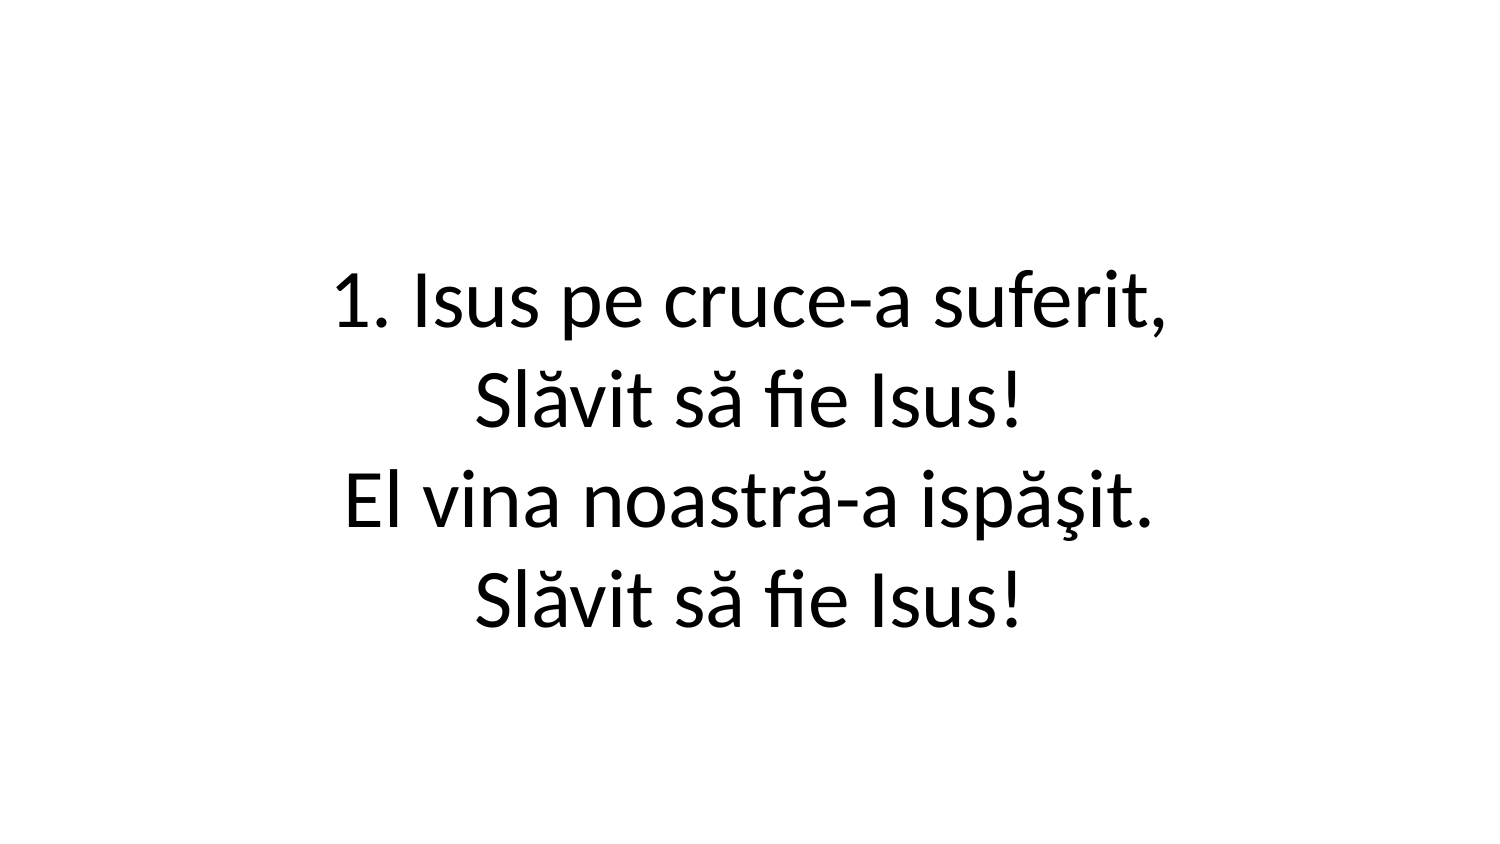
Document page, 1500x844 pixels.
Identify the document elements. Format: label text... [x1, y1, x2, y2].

text_box 1. Isus pe cruce-a suferit, Slăvit să fie Isus! El vina noastră-a ispăşit. Slăvit să fie Isus! [314, 192, 1186, 652]
